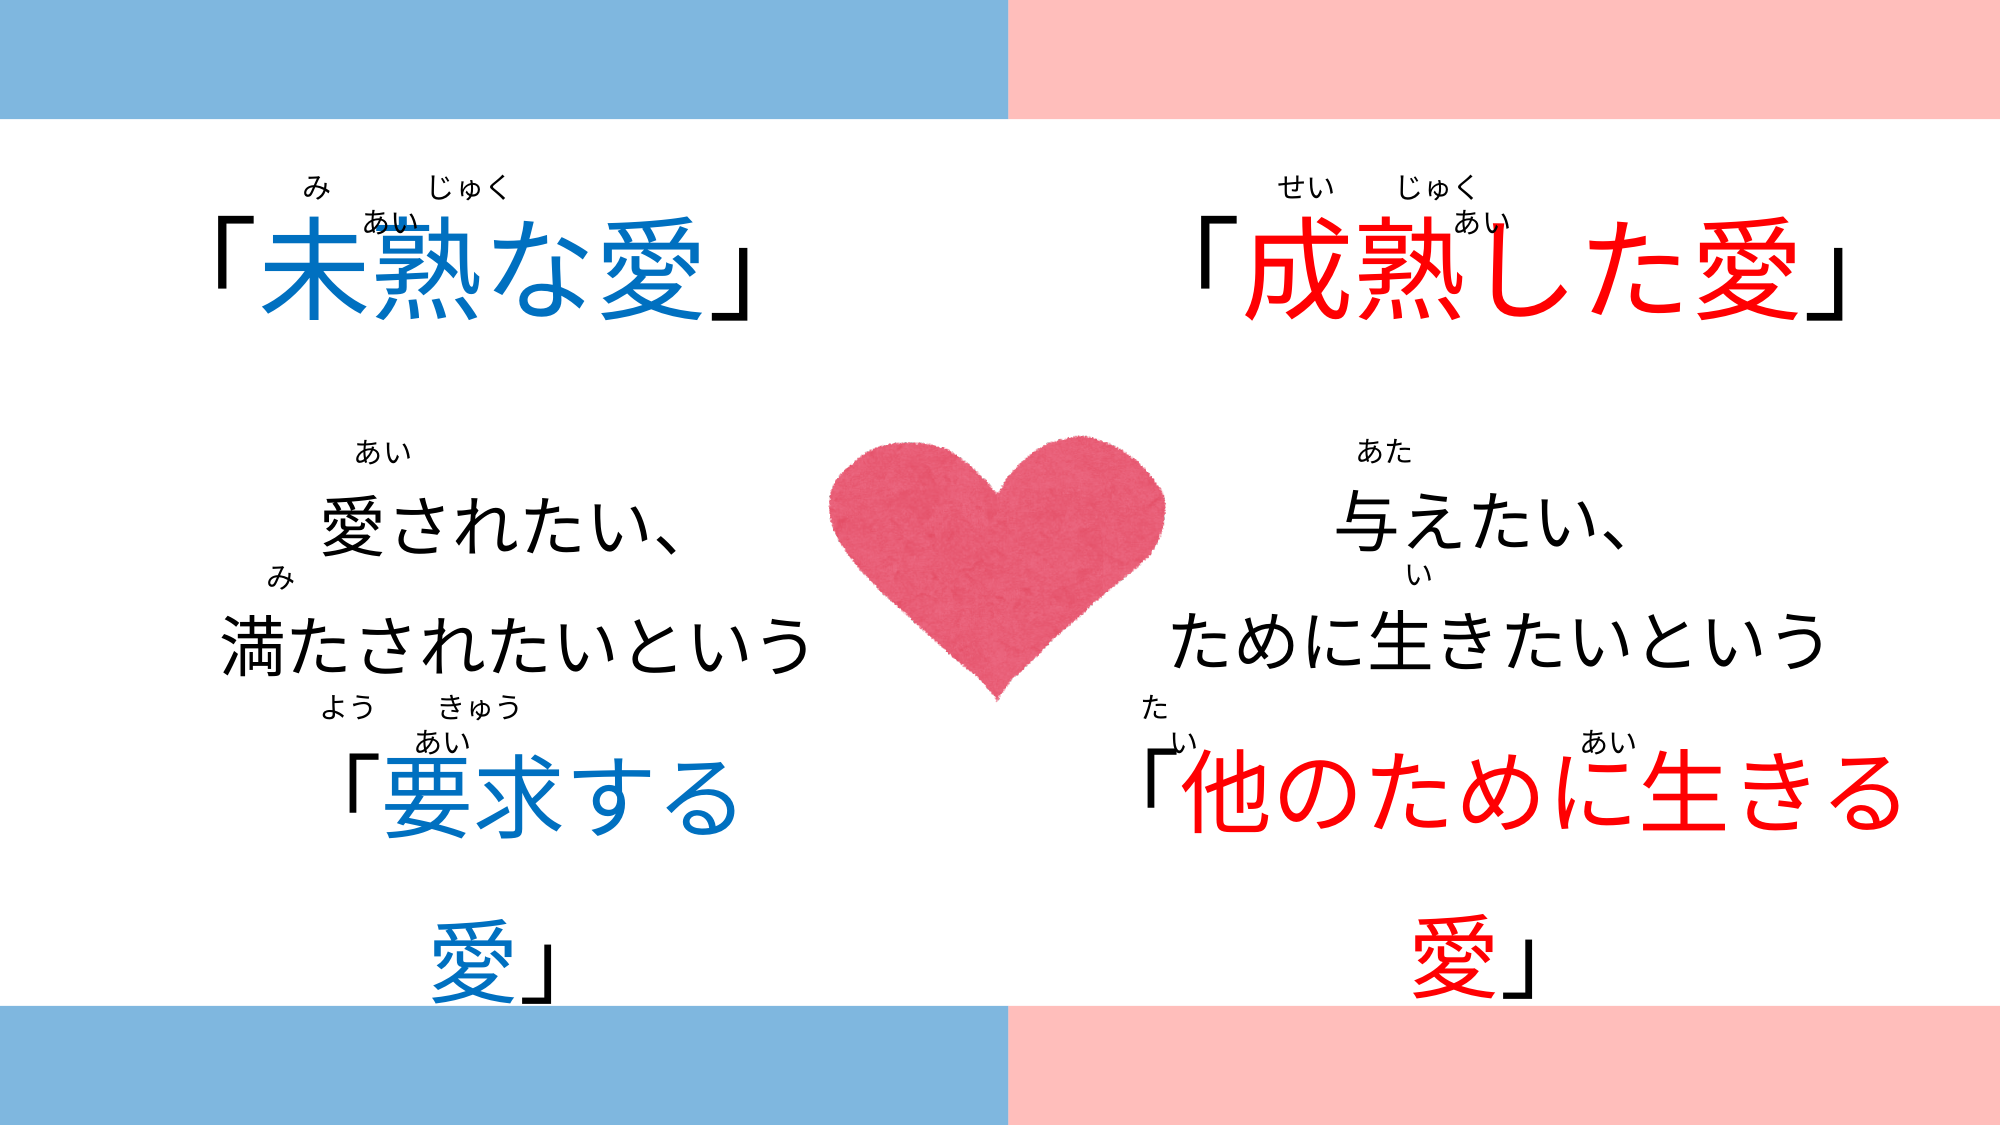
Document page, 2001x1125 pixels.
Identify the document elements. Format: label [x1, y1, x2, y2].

text_box [0, 1005, 1007, 1125]
text_box [1022, 426, 1979, 842]
text_box [1114, 162, 1946, 344]
text_box [0, 0, 1007, 120]
text_box [1007, 1005, 2000, 1125]
picture [808, 399, 1192, 725]
text_box [188, 427, 851, 847]
text_box [130, 162, 909, 344]
text_box [1007, 0, 2000, 120]
